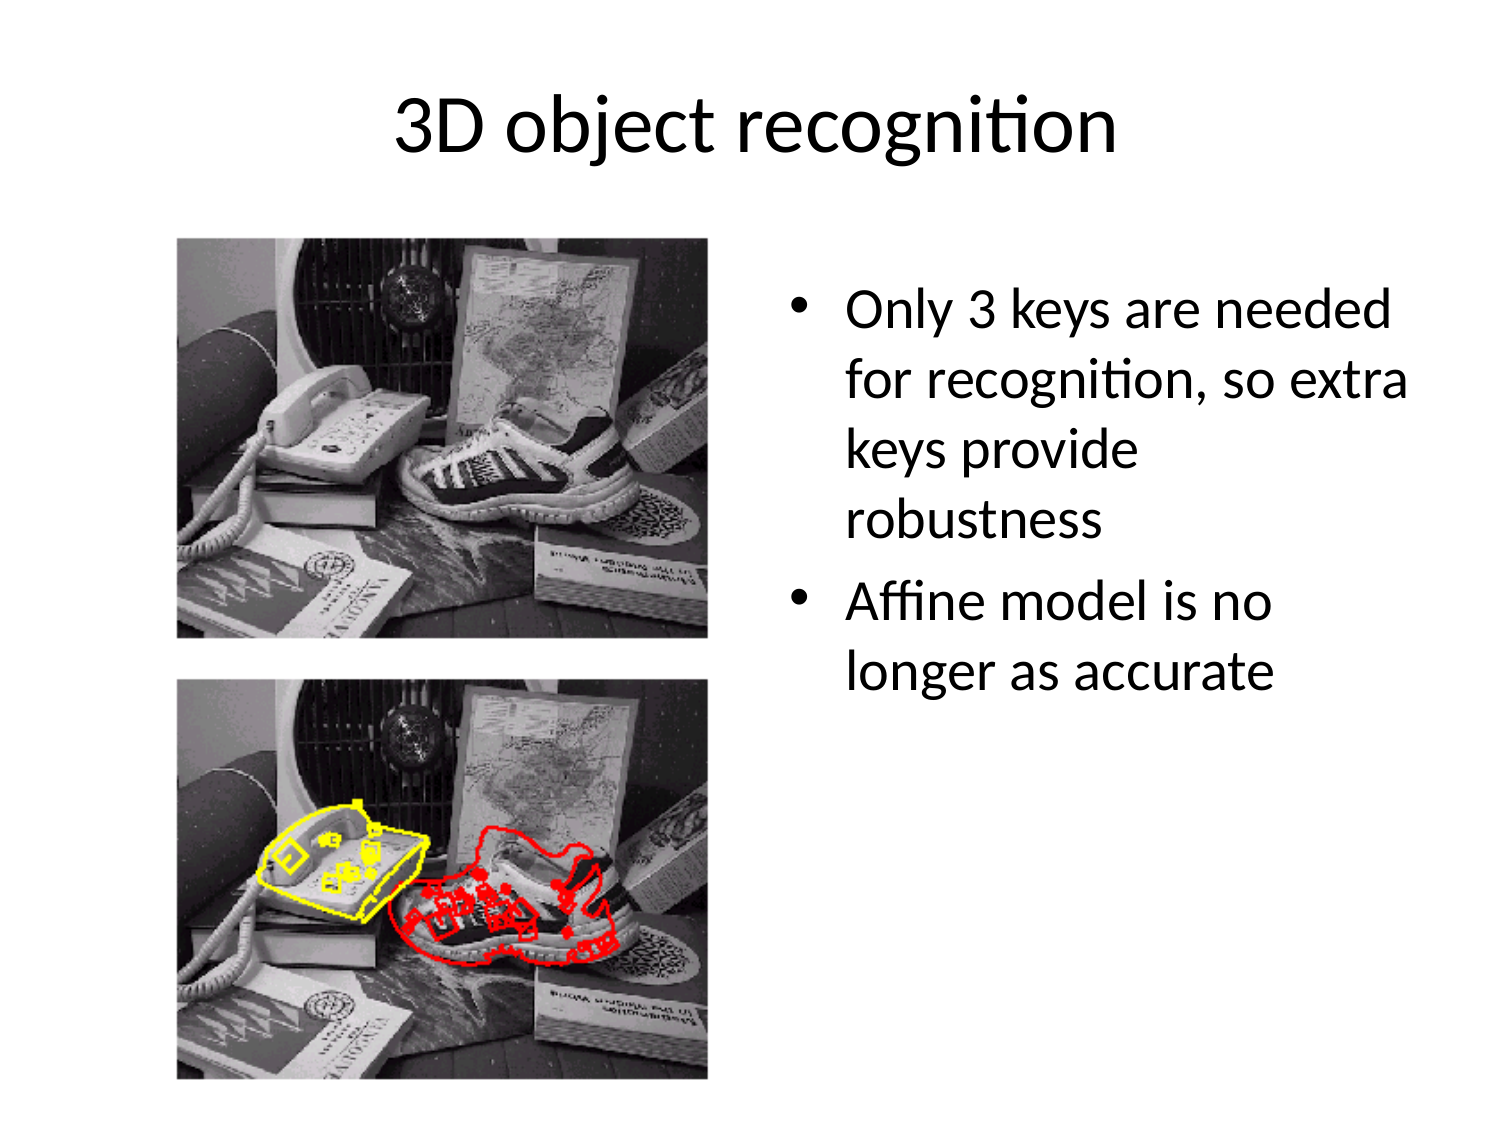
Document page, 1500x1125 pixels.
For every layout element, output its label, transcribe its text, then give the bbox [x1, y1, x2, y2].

title 3D object recognition [150, 50, 1363, 188]
picture [160, 224, 727, 1101]
list Only 3 keys are needed for recognition, so extra keys provide robustness Affine model is no longer as accurate [774, 262, 1425, 1005]
